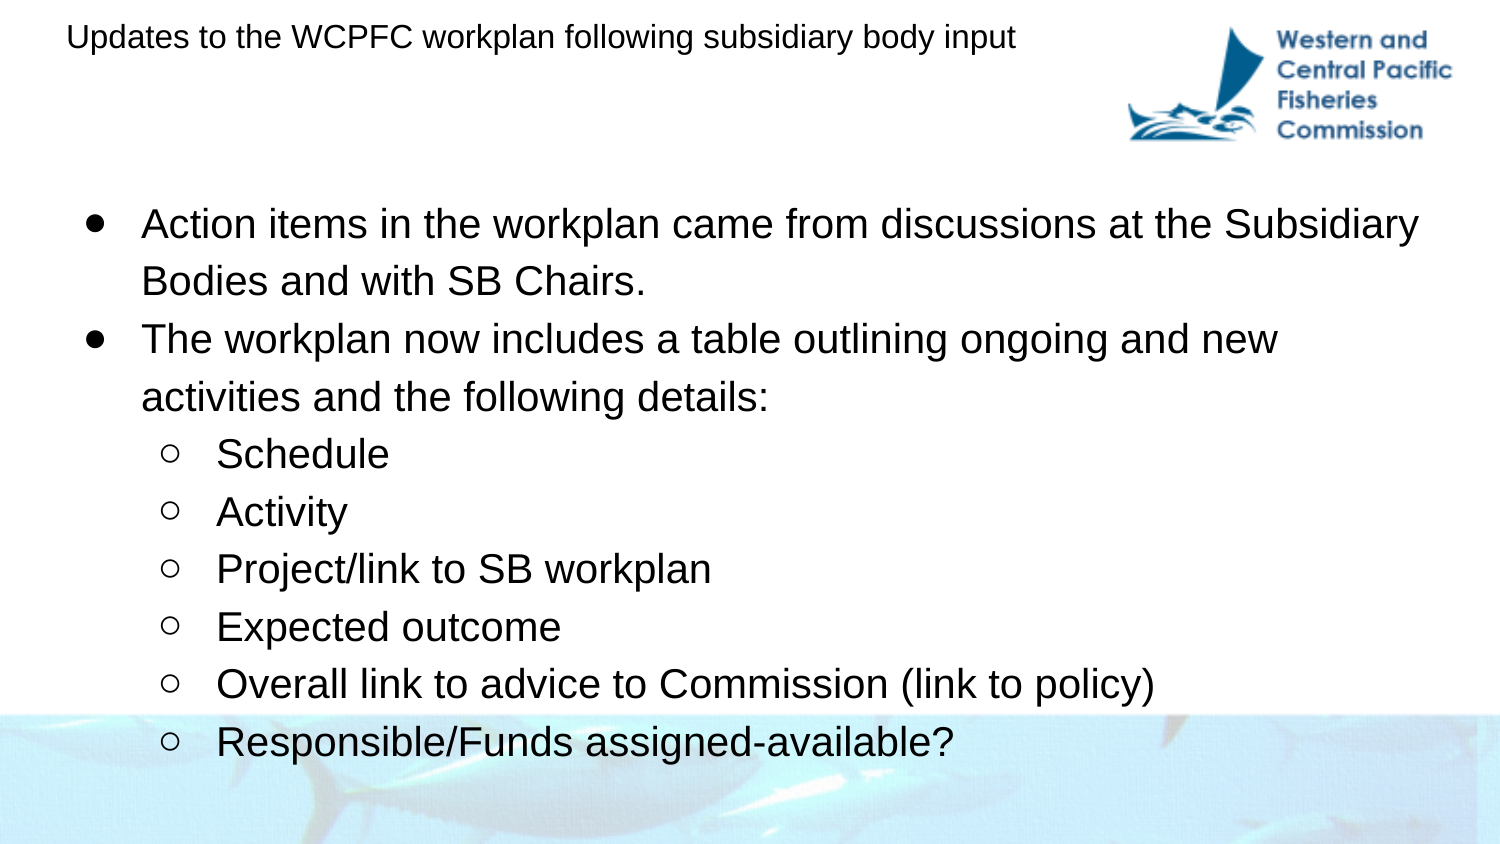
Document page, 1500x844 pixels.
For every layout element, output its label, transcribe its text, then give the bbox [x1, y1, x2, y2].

title Updates to the WCPFC workplan following subsidiary body input [51, 0, 1180, 94]
picture [0, 0, 1500, 844]
list Action items in the workplan came from discussions at the Subsidiary Bodies and with SB Chairs. The workplan now includes a table outlining ongoing and new activities and the following details: Schedule Activity Project/link to SB workplan Expected outcome Overall link to advice to Commission (link to policy) Responsible/Funds assigned-available? [51, 174, 1449, 832]
